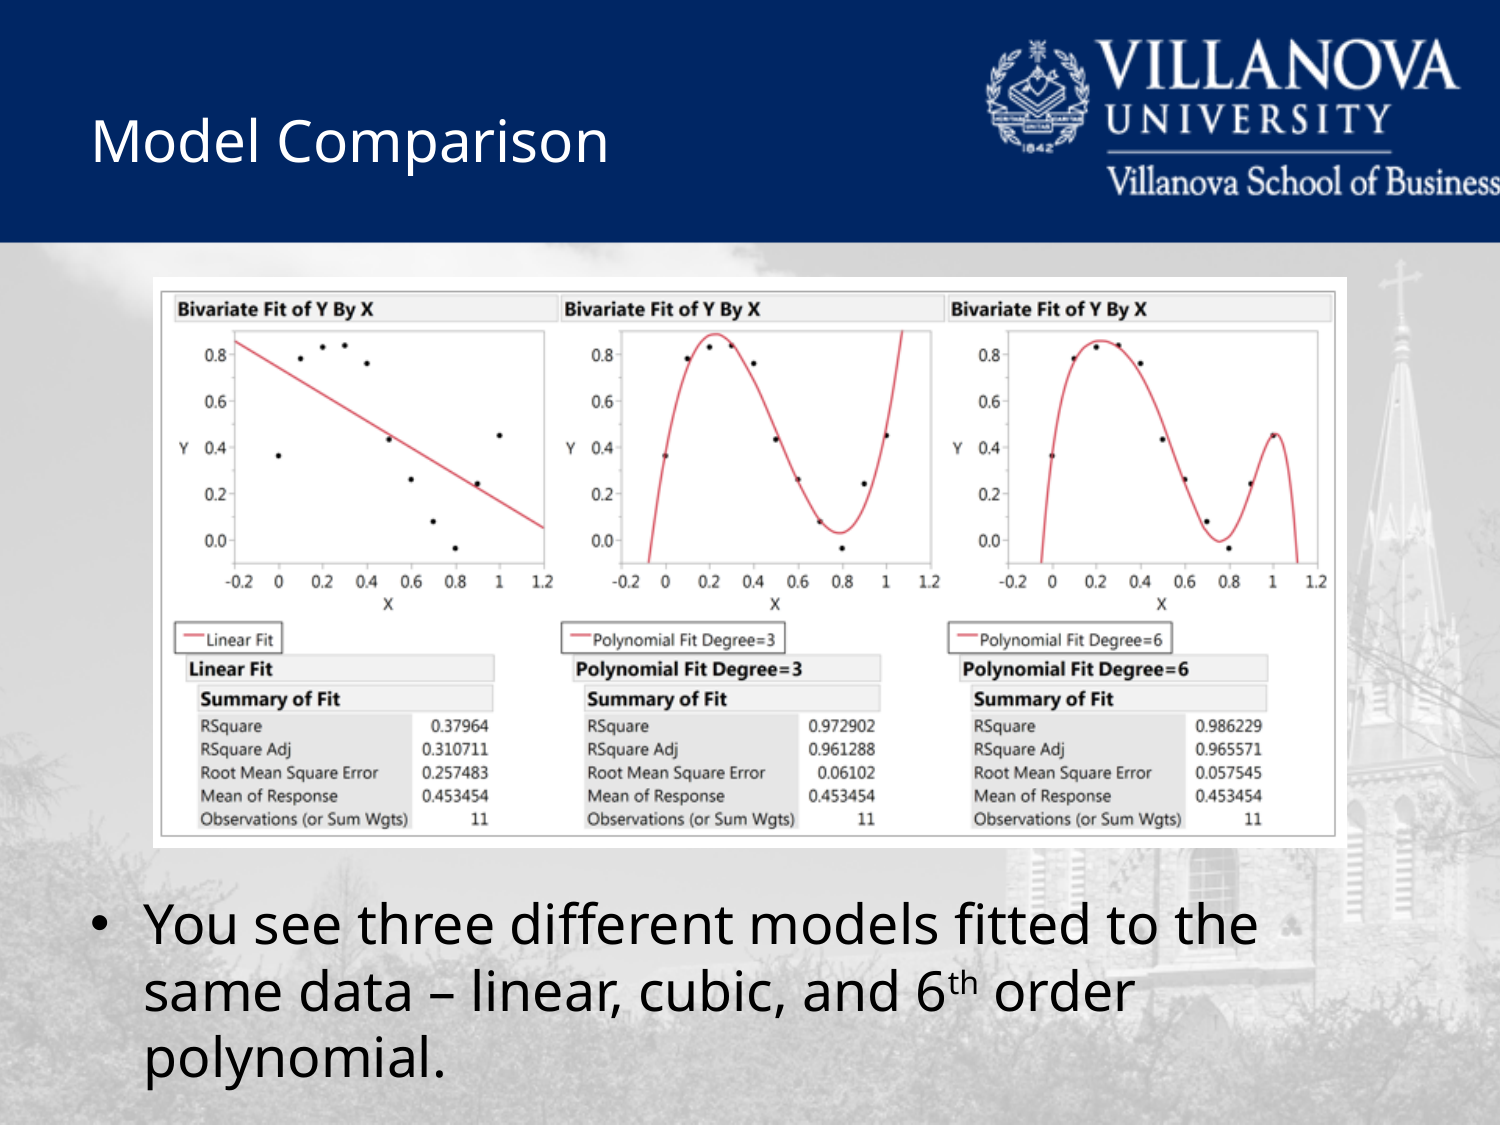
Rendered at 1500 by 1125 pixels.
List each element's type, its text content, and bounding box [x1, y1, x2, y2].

list You see three different models fitted to the same data – linear, cubic, and 6th order polynomial. [75, 262, 1425, 1100]
title Model Comparison [75, 45, 1425, 233]
picture [0, 0, 1500, 1125]
